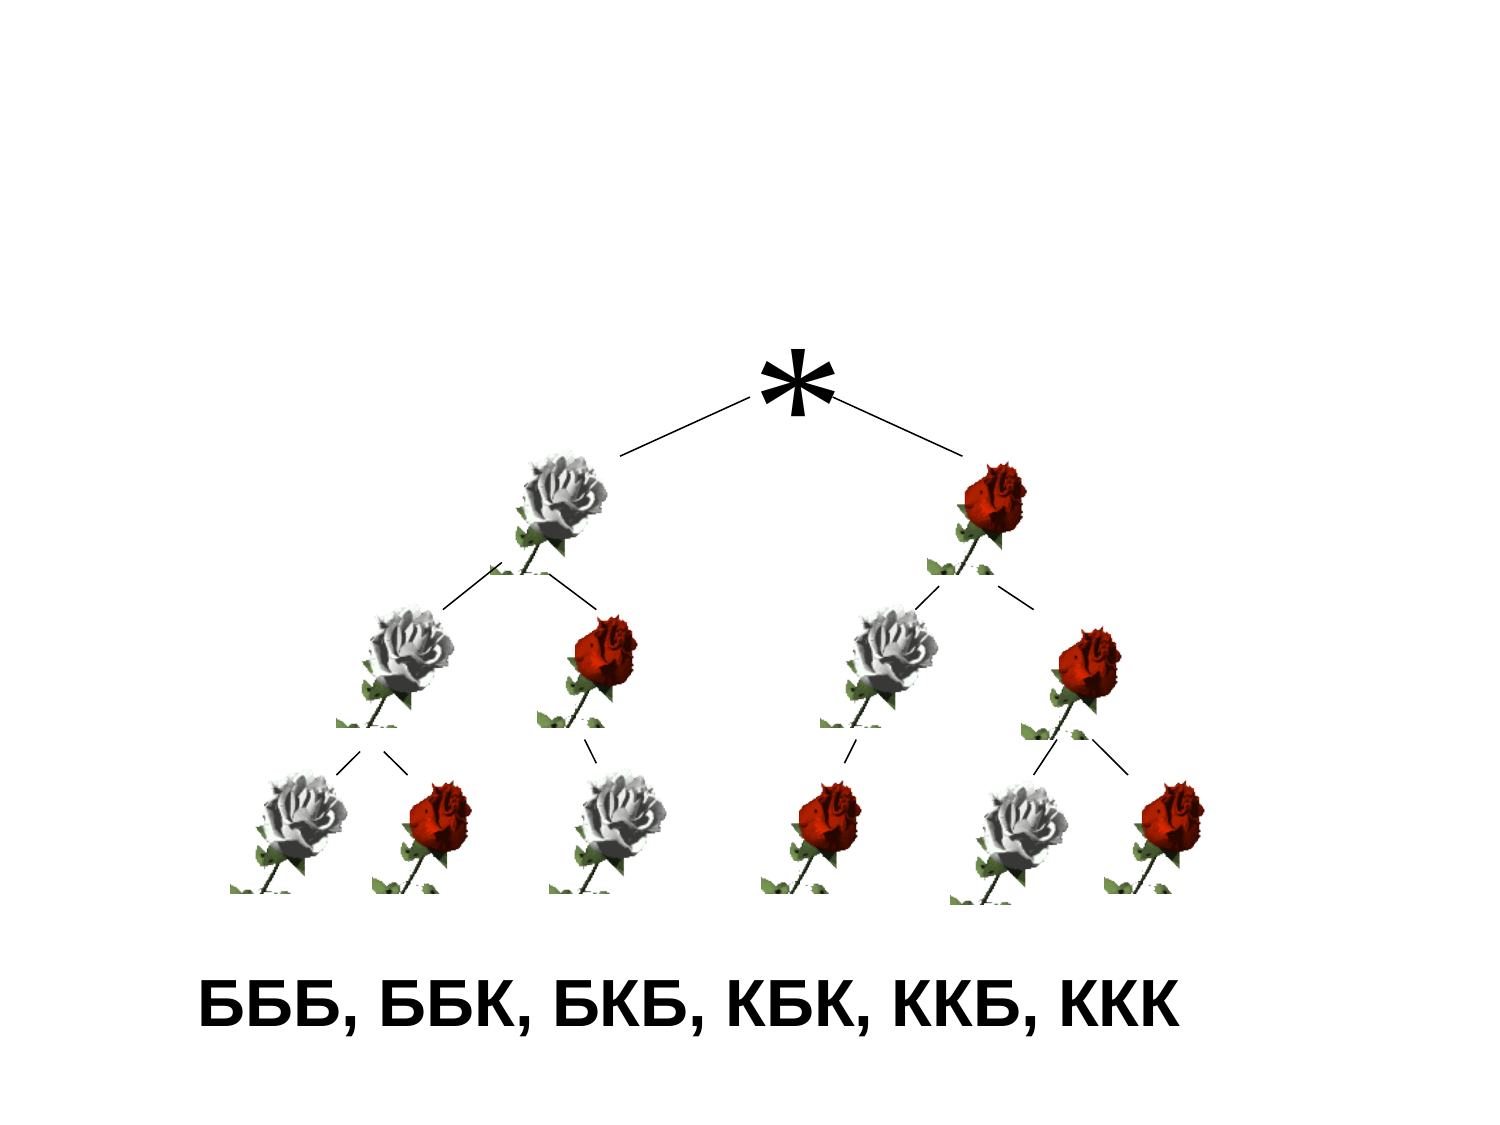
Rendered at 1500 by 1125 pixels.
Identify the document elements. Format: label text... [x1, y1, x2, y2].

picture [926, 443, 1058, 575]
picture [1021, 609, 1152, 740]
picture [548, 751, 692, 894]
picture [336, 585, 479, 729]
picture [1104, 762, 1235, 894]
picture [761, 762, 892, 894]
picture [229, 751, 503, 894]
picture [537, 597, 668, 729]
picture [820, 585, 963, 729]
text_box БББ, ББК, БКБ, КБК, ККБ, ККК [183, 952, 1258, 1047]
picture [489, 432, 632, 575]
text_box * [738, 278, 869, 514]
picture [950, 763, 1093, 906]
